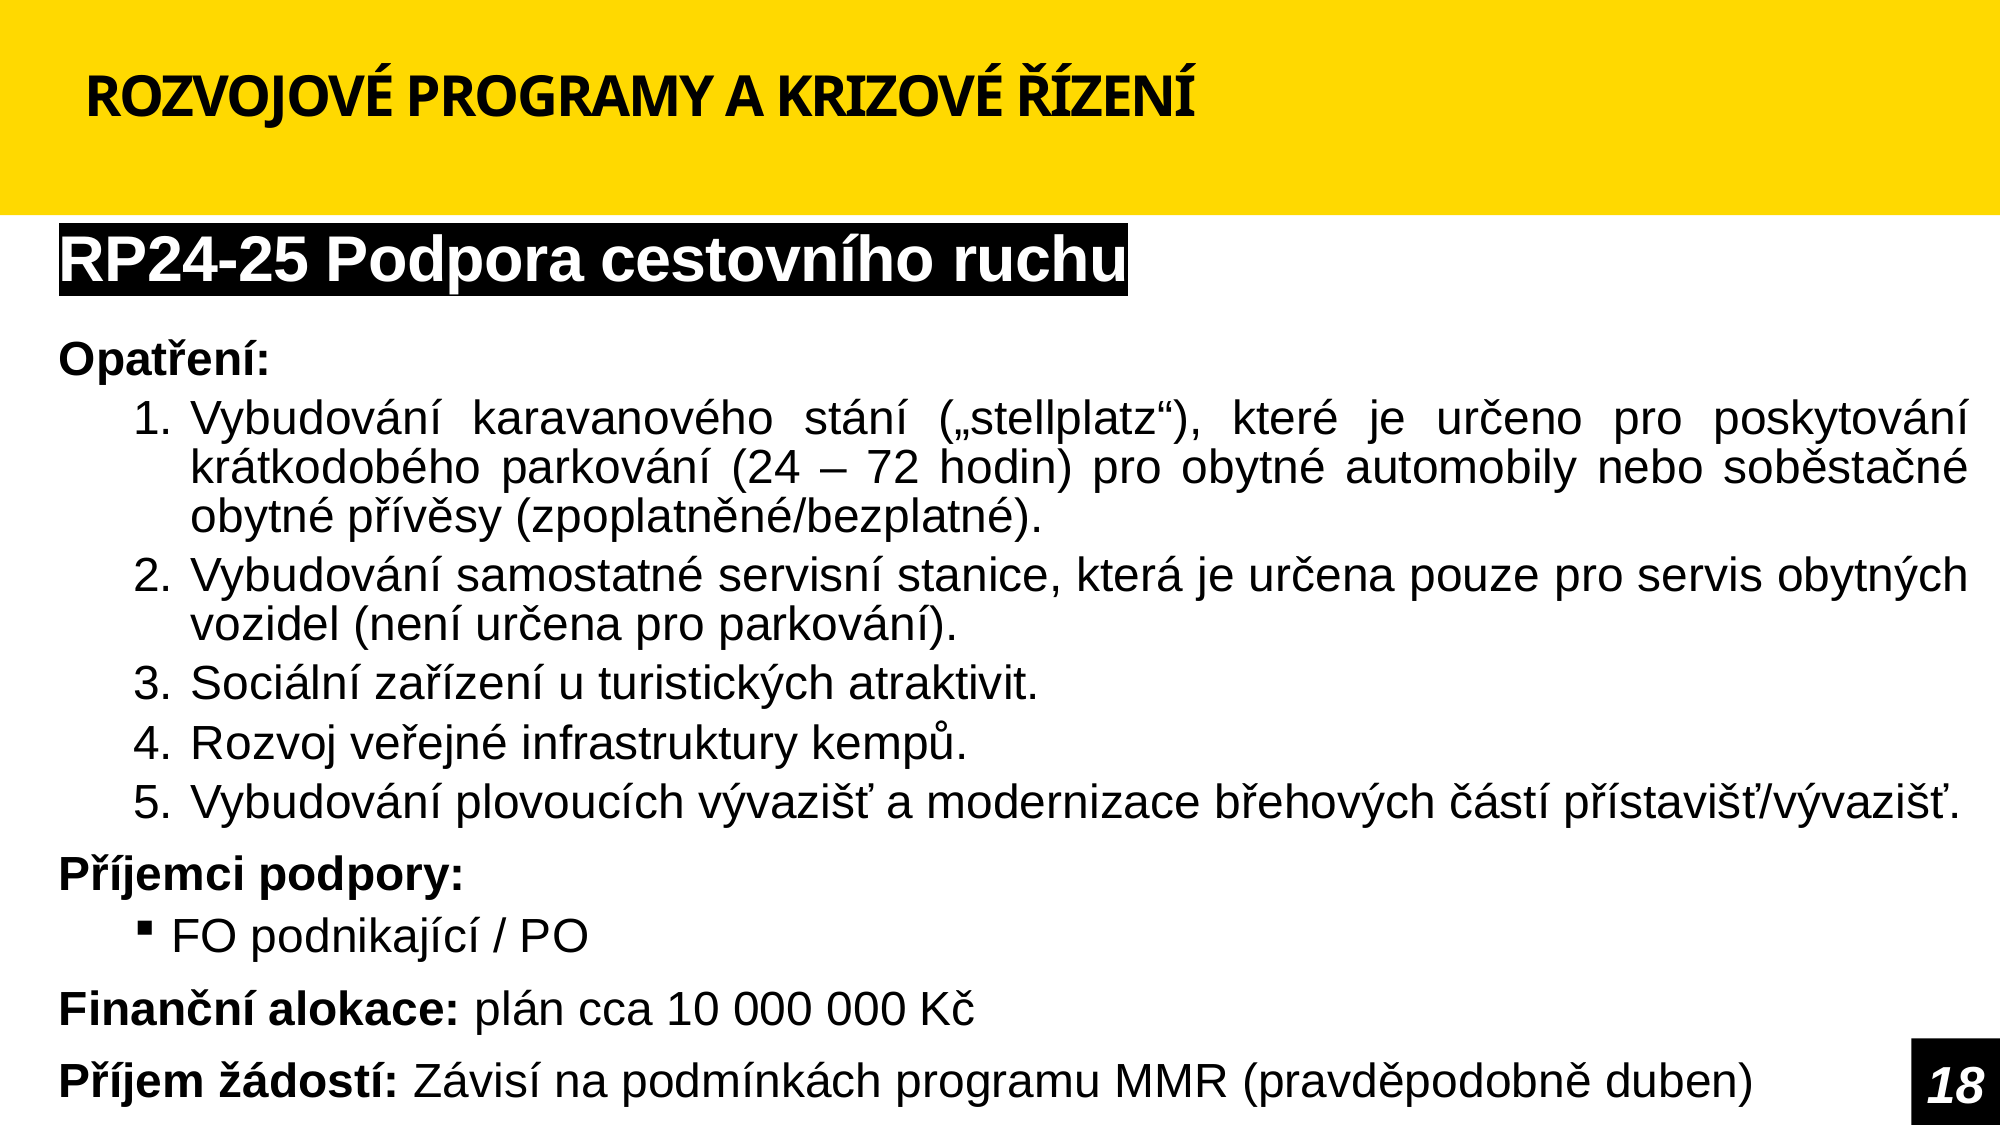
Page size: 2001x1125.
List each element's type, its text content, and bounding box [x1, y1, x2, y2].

slide_number 18 [1911, 1038, 2000, 1125]
title ROZVOJOVÉ PROGRAMY A KRIZOVÉ ŘÍZENÍ [69, 60, 1918, 214]
list RP24-25 Podpora cestovního ruchu Opatření: Vybudování karavanového stání („stellplatz“), které je určeno pro poskytování krátkodobého parkování (24 – 72 hodin) pro obytné automobily nebo soběstačné obytné přívěsy (zpoplatněné/bezplatné). Vybudování samostatné servisní stanice, která je určena pouze pro servis obytných vozidel (není určena pro parkování). Sociální zařízení u turistických atraktivit. Rozvoj veřejné infrastruktury kempů. Vybudování plovoucích vývazišť a modernizace břehových částí přístavišť/vývazišť. Příjemci podpory: FO podnikající / PO Finanční alokace: plán cca 10 000 000 Kč Příjem žádostí: Závisí na podmínkách programu MMR (pravděpodobně duben) [0, 218, 2000, 1125]
